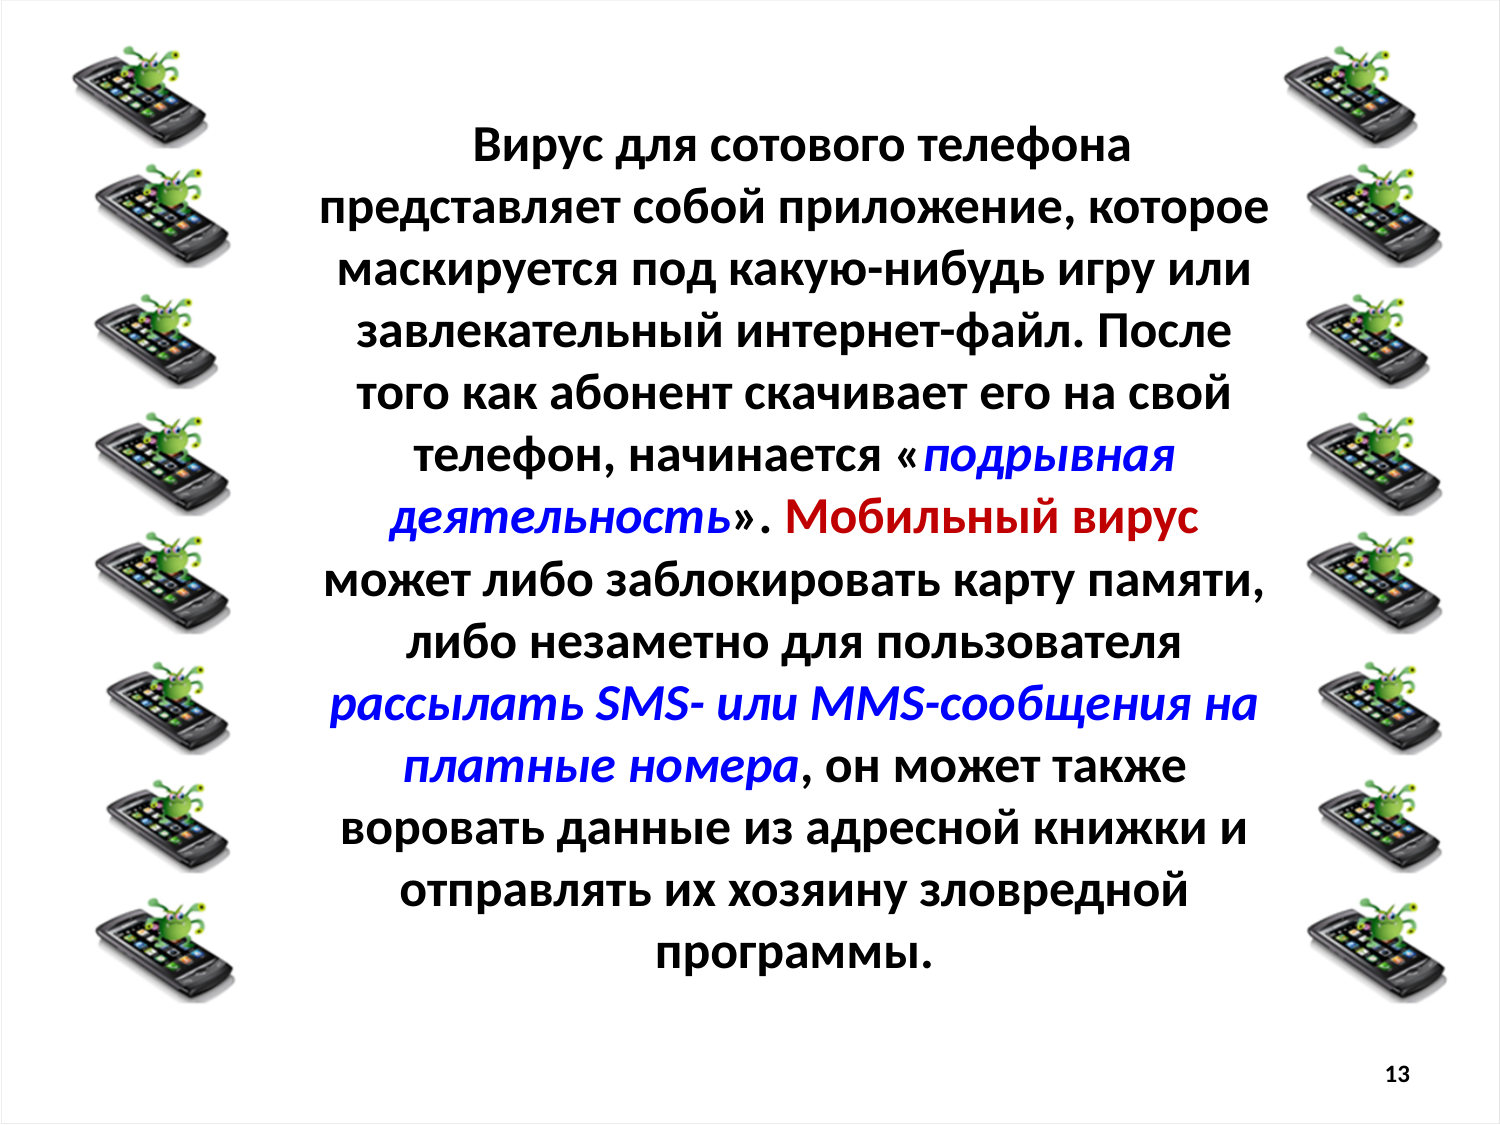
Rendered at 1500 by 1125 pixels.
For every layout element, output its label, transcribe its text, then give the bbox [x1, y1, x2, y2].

picture [0, 0, 1500, 1125]
slide_number 13 [1074, 1042, 1425, 1103]
list Вирус для сотового телефона представляет собой приложение, которое маскируется под какую-нибудь игру или завлекательный интернет-файл. После того как абонент скачивает его на свой телефон, начинается «подрывная деятельность». Мобильный вирус может либо заблокировать карту памяти, либо незаметно для пользователя рассылать SMS- или MMS-сообщения на платные номера, он может также воровать данные из адресной книжки и отправлять их хозяину зловредной программы. [246, 101, 1289, 1005]
